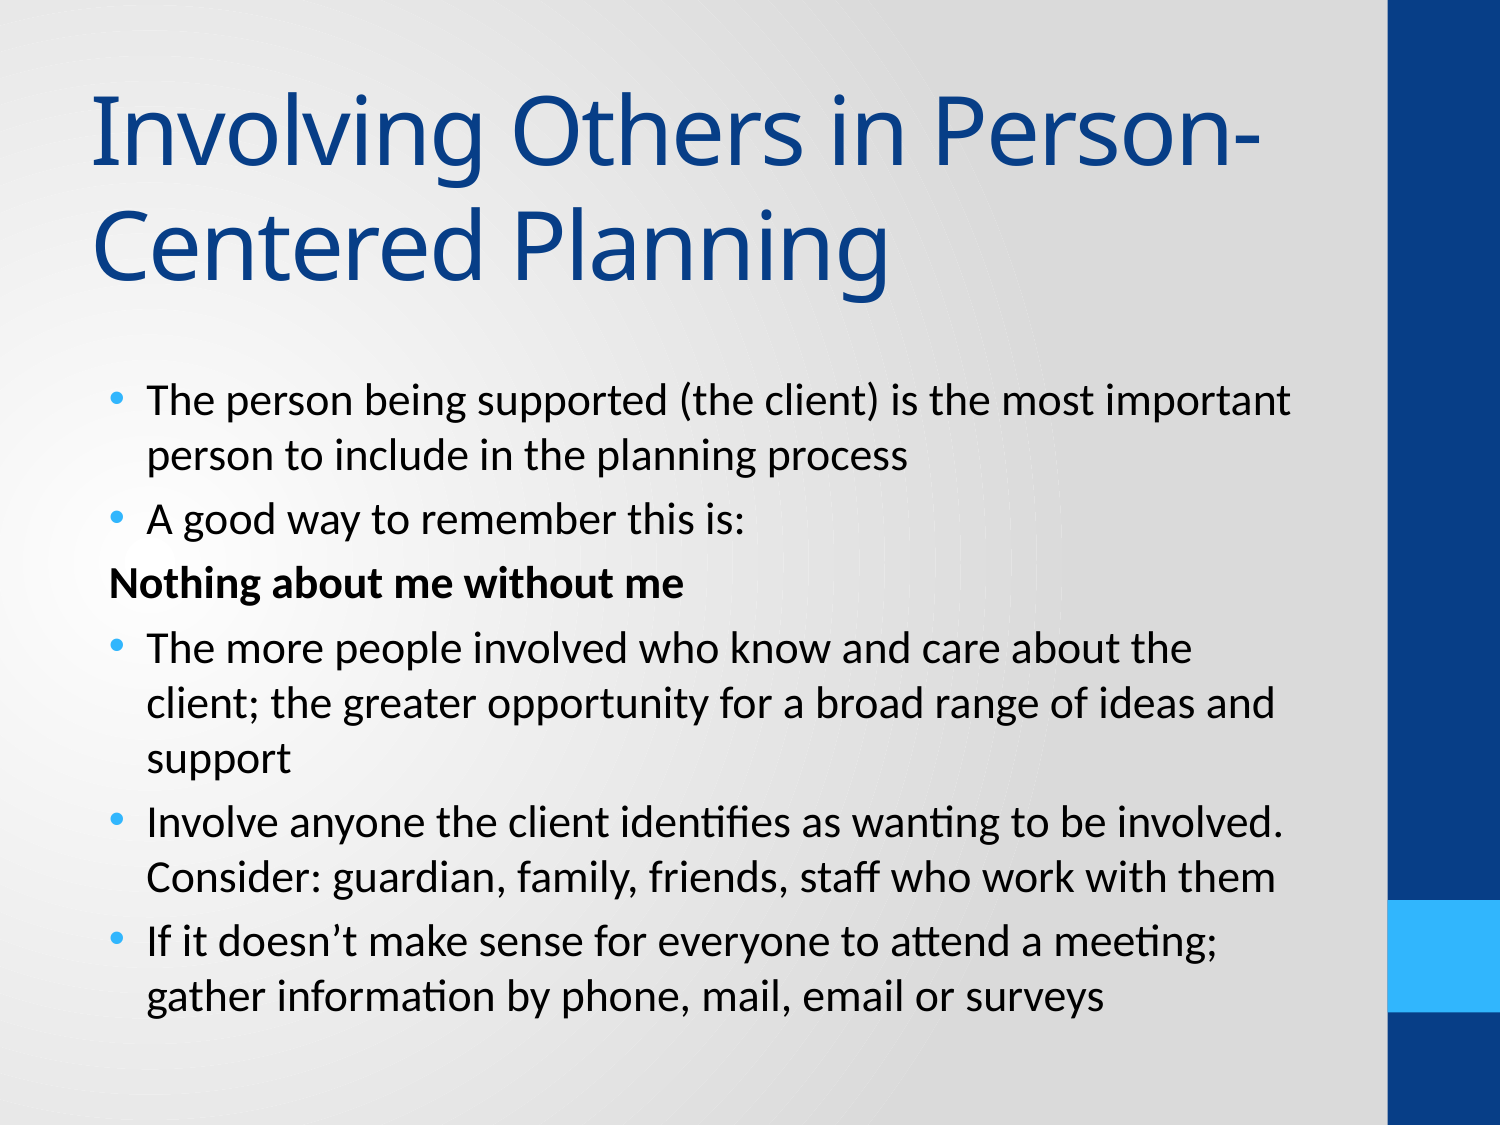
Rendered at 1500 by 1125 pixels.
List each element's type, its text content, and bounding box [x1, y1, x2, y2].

title Involving Others in Person-Centered Planning [75, 45, 1325, 325]
list The person being supported (the client) is the most important person to include in the planning process A good way to remember this is: Nothing about me without me The more people involved who know and care about the client; the greater opportunity for a broad range of ideas and support Involve anyone the client identifies as wanting to be involved. Consider: guardian, family, friends, staff who work with them If it doesn’t make sense for everyone to attend a meeting; gather information by phone, mail, email or surveys [75, 362, 1325, 1050]
